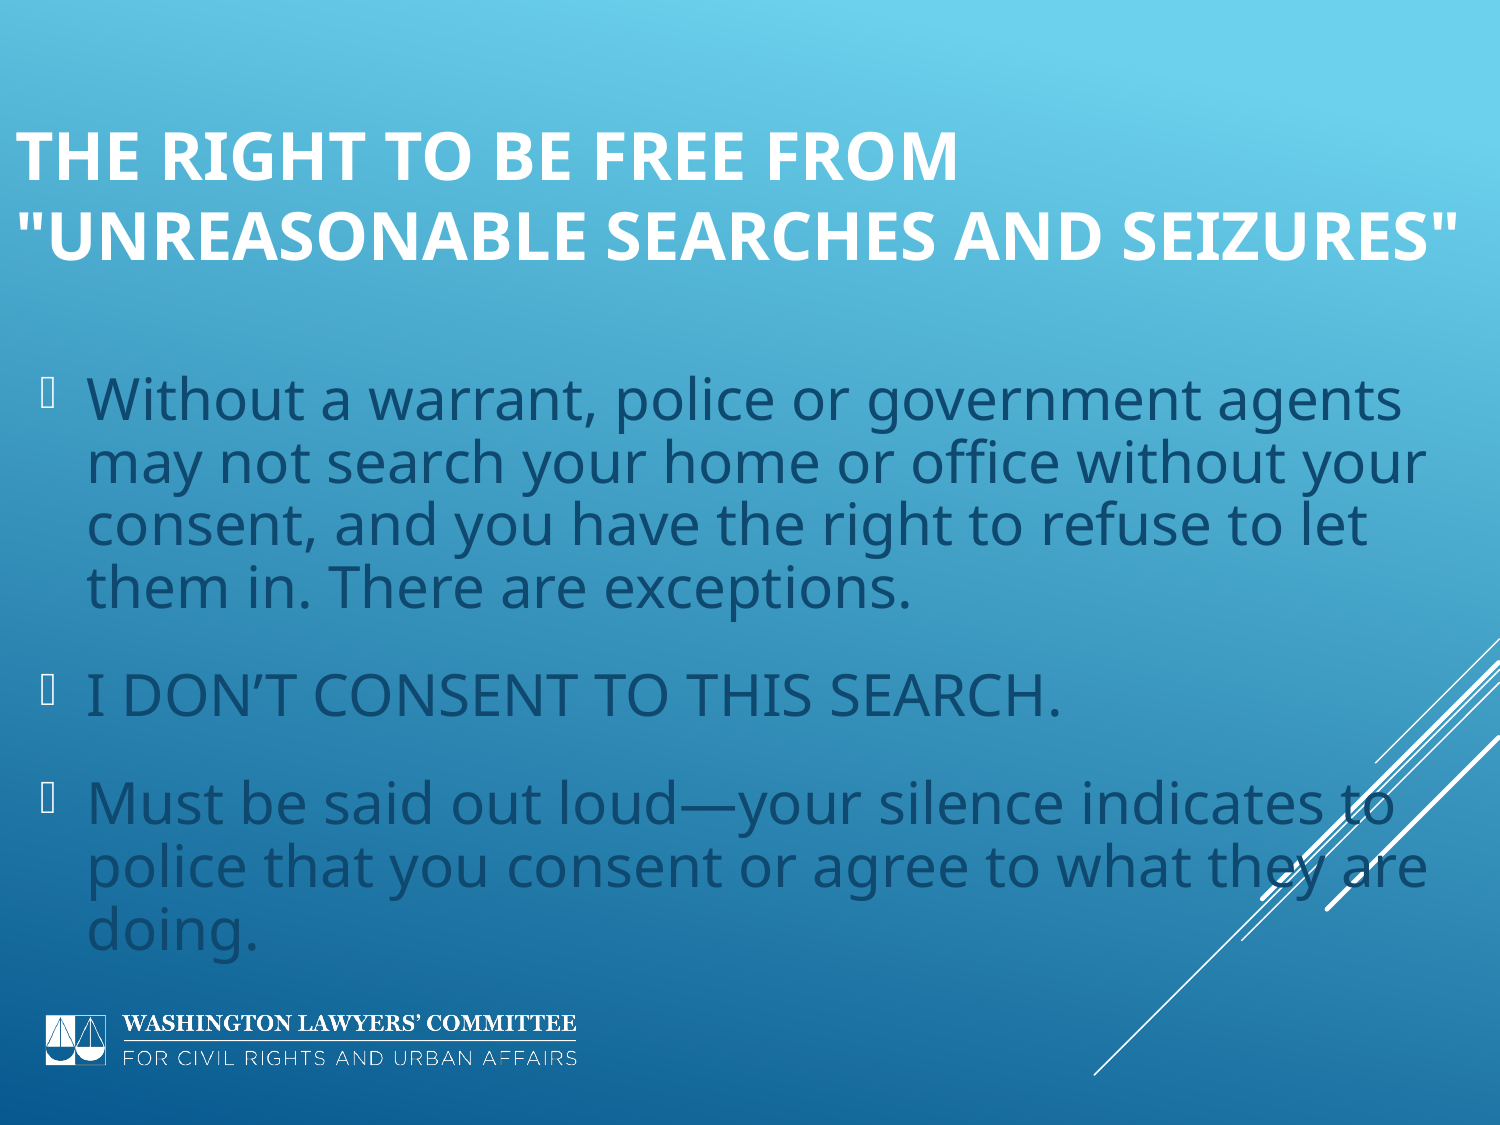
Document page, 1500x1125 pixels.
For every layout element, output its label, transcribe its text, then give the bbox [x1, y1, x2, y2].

list Without a warrant, police or government agents may not search your home or office without your consent, and you have the right to refuse to let them in. There are exceptions. I DON’T CONSENT TO THIS SEARCH. Must be said out loud—your silence indicates to police that you consent or agree to what they are doing. [24, 362, 1488, 1050]
title The Right to be Free from "Unreasonable Searches and Seizures" [0, 62, 1500, 325]
picture [27, 1000, 591, 1079]
